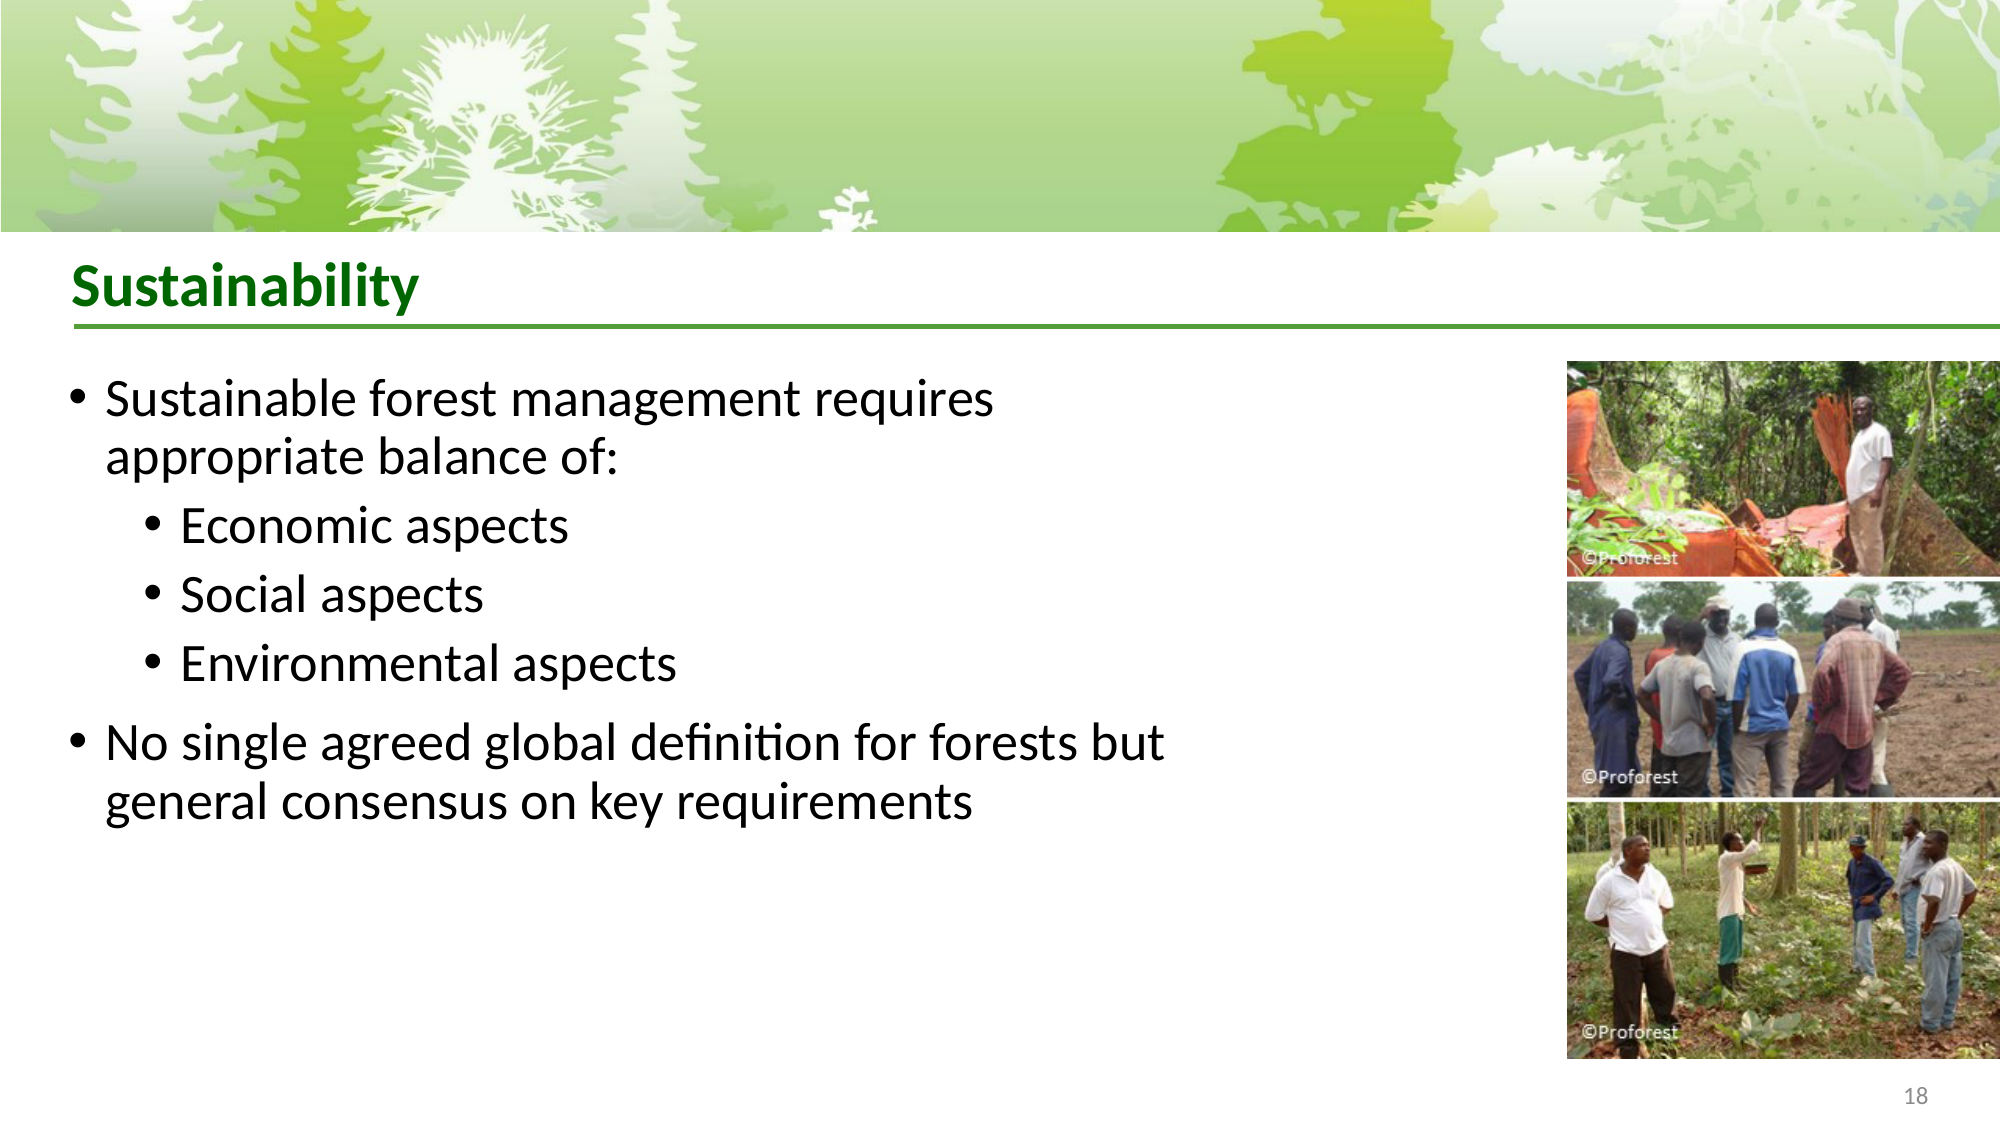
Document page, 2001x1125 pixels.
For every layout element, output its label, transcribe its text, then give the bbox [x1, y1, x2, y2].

picture [0, 0, 2000, 232]
slide_number 18 [1493, 1065, 1944, 1125]
picture [1567, 361, 2000, 1059]
title Sustainability [56, 192, 1407, 381]
list Sustainable forest management requires appropriate balance of: Economic aspects Social aspects Environmental aspects No single agreed global definition for forests but general consensus on key requirements [53, 362, 1243, 1105]
